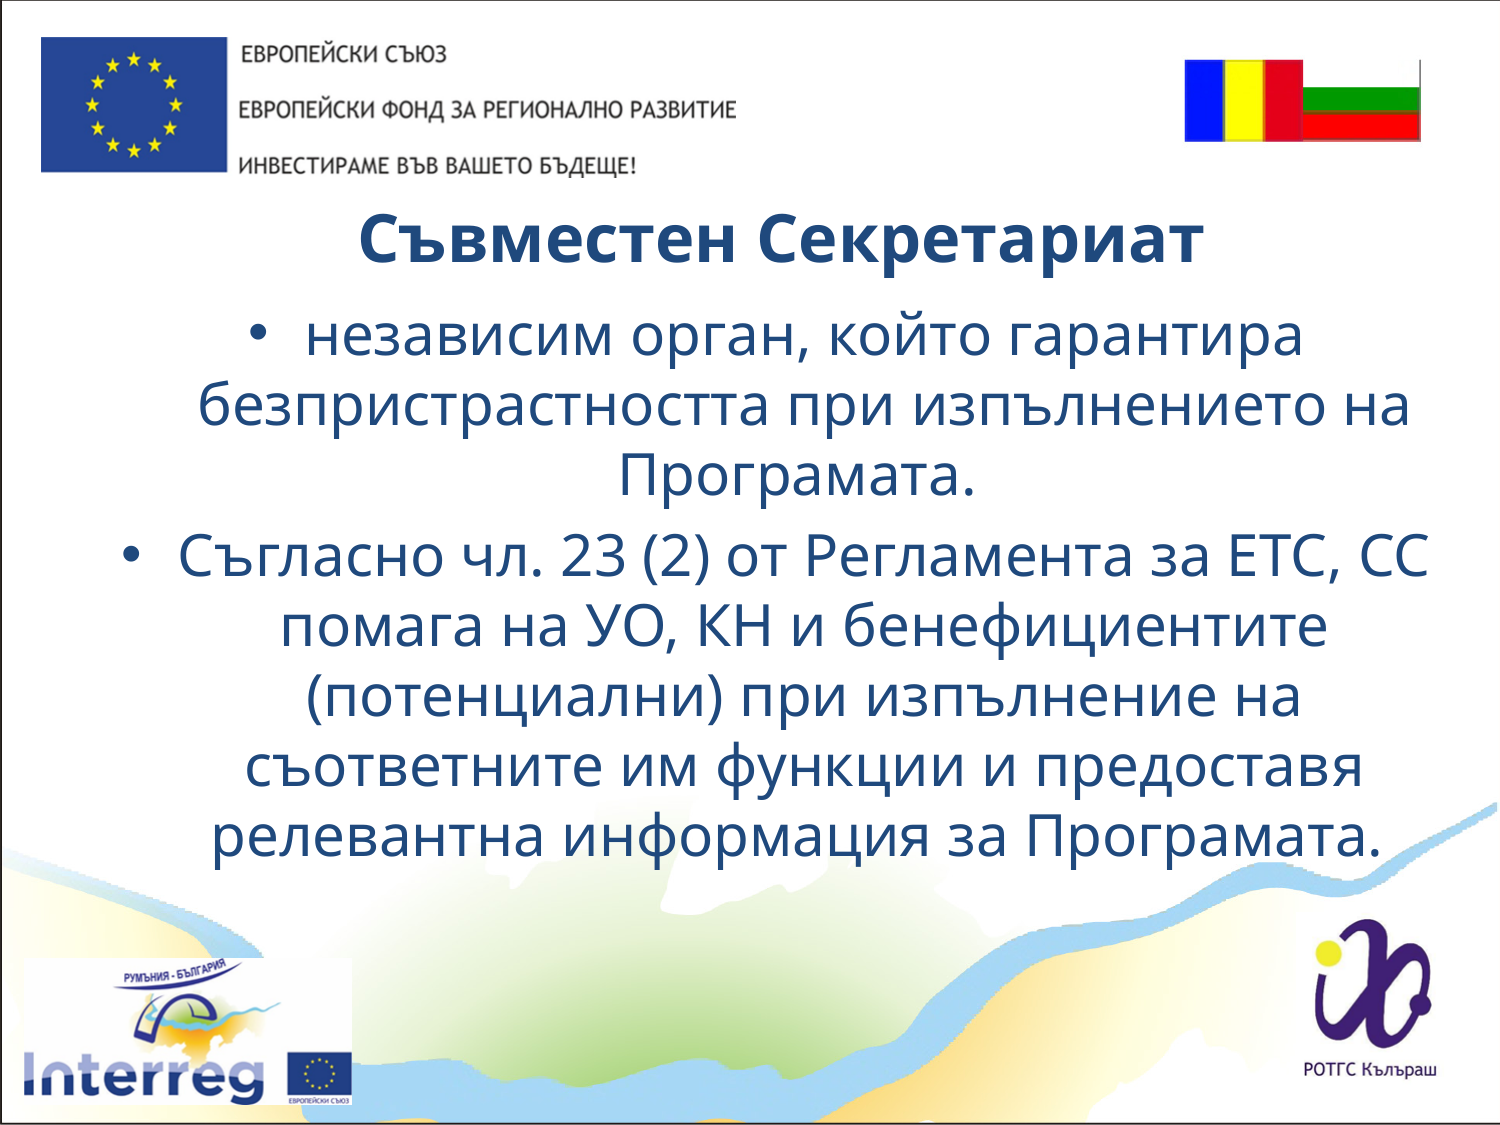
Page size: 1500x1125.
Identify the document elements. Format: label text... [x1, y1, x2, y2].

title Съвместен Секретариат [52, 142, 1407, 331]
picture [0, 0, 1500, 1125]
list независим орган, който гарантира безпристрастността при изпълнението на Програмата. Съгласно чл. 23 (2) от Регламента за ЕТС, СС помага на УО, КН и бенефициентите (потенциални) при изпълнение на съответните им функции и предоставя релевантна информация за Програмата. [101, 289, 1452, 1033]
